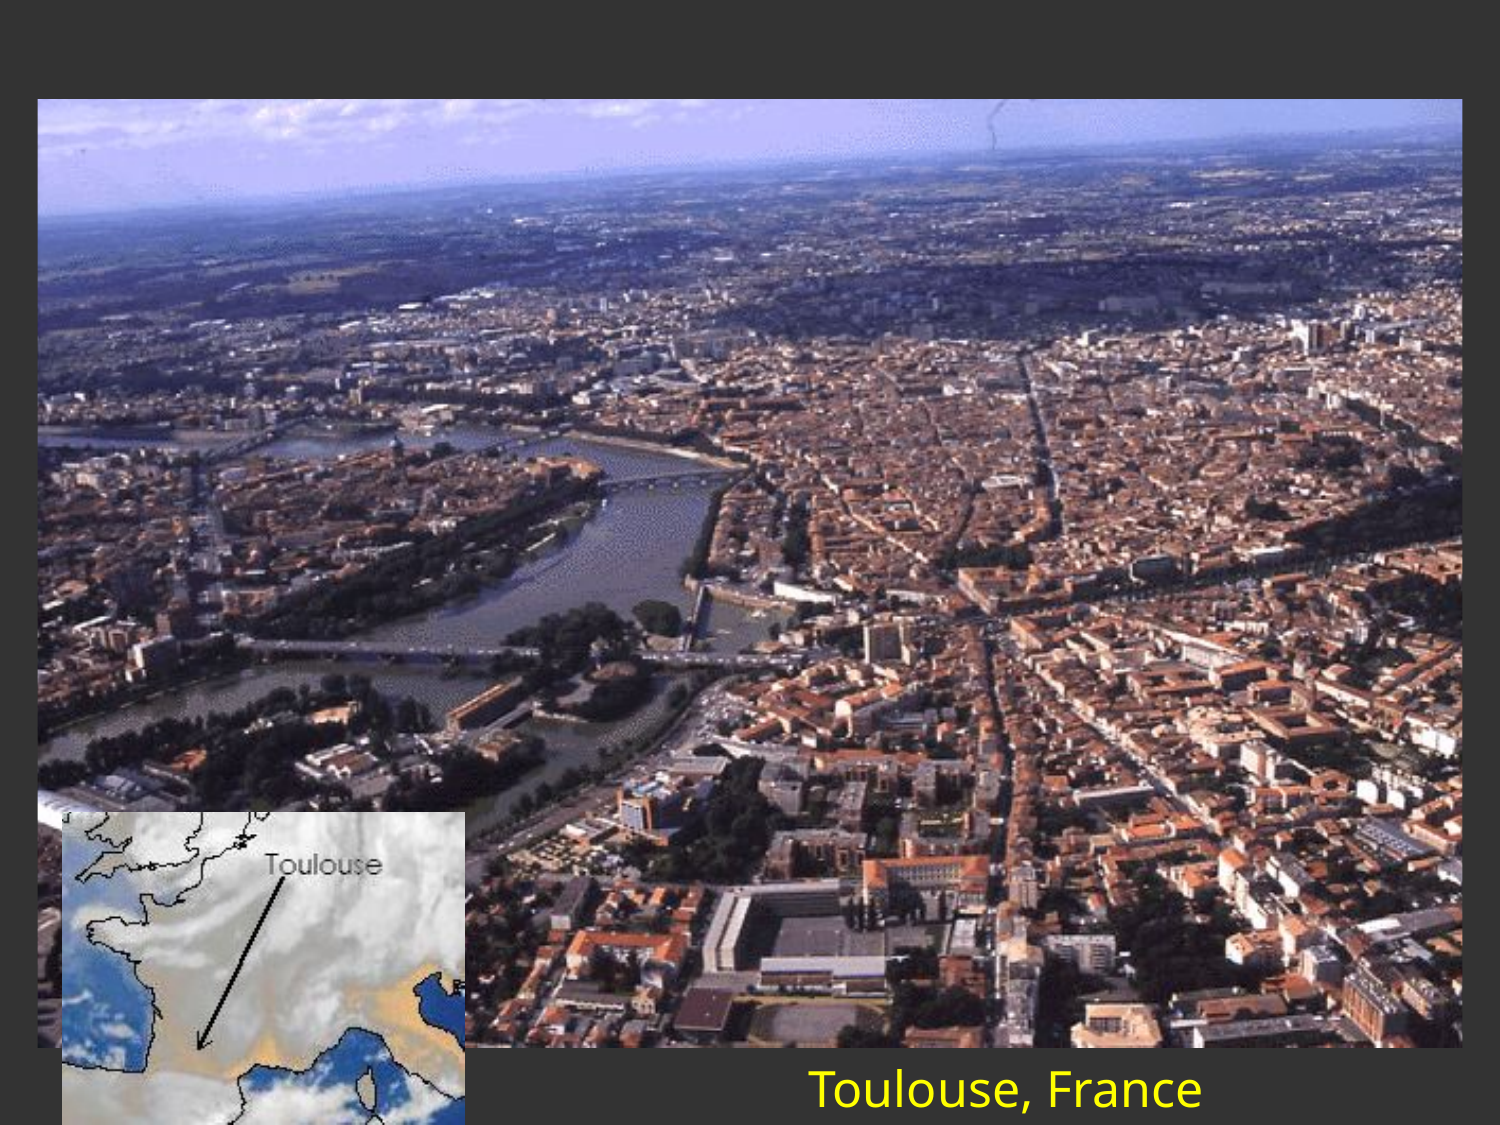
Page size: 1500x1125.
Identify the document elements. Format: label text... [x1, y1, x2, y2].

picture [37, 99, 1463, 1125]
text_box Toulouse, France [575, 1056, 1438, 1125]
